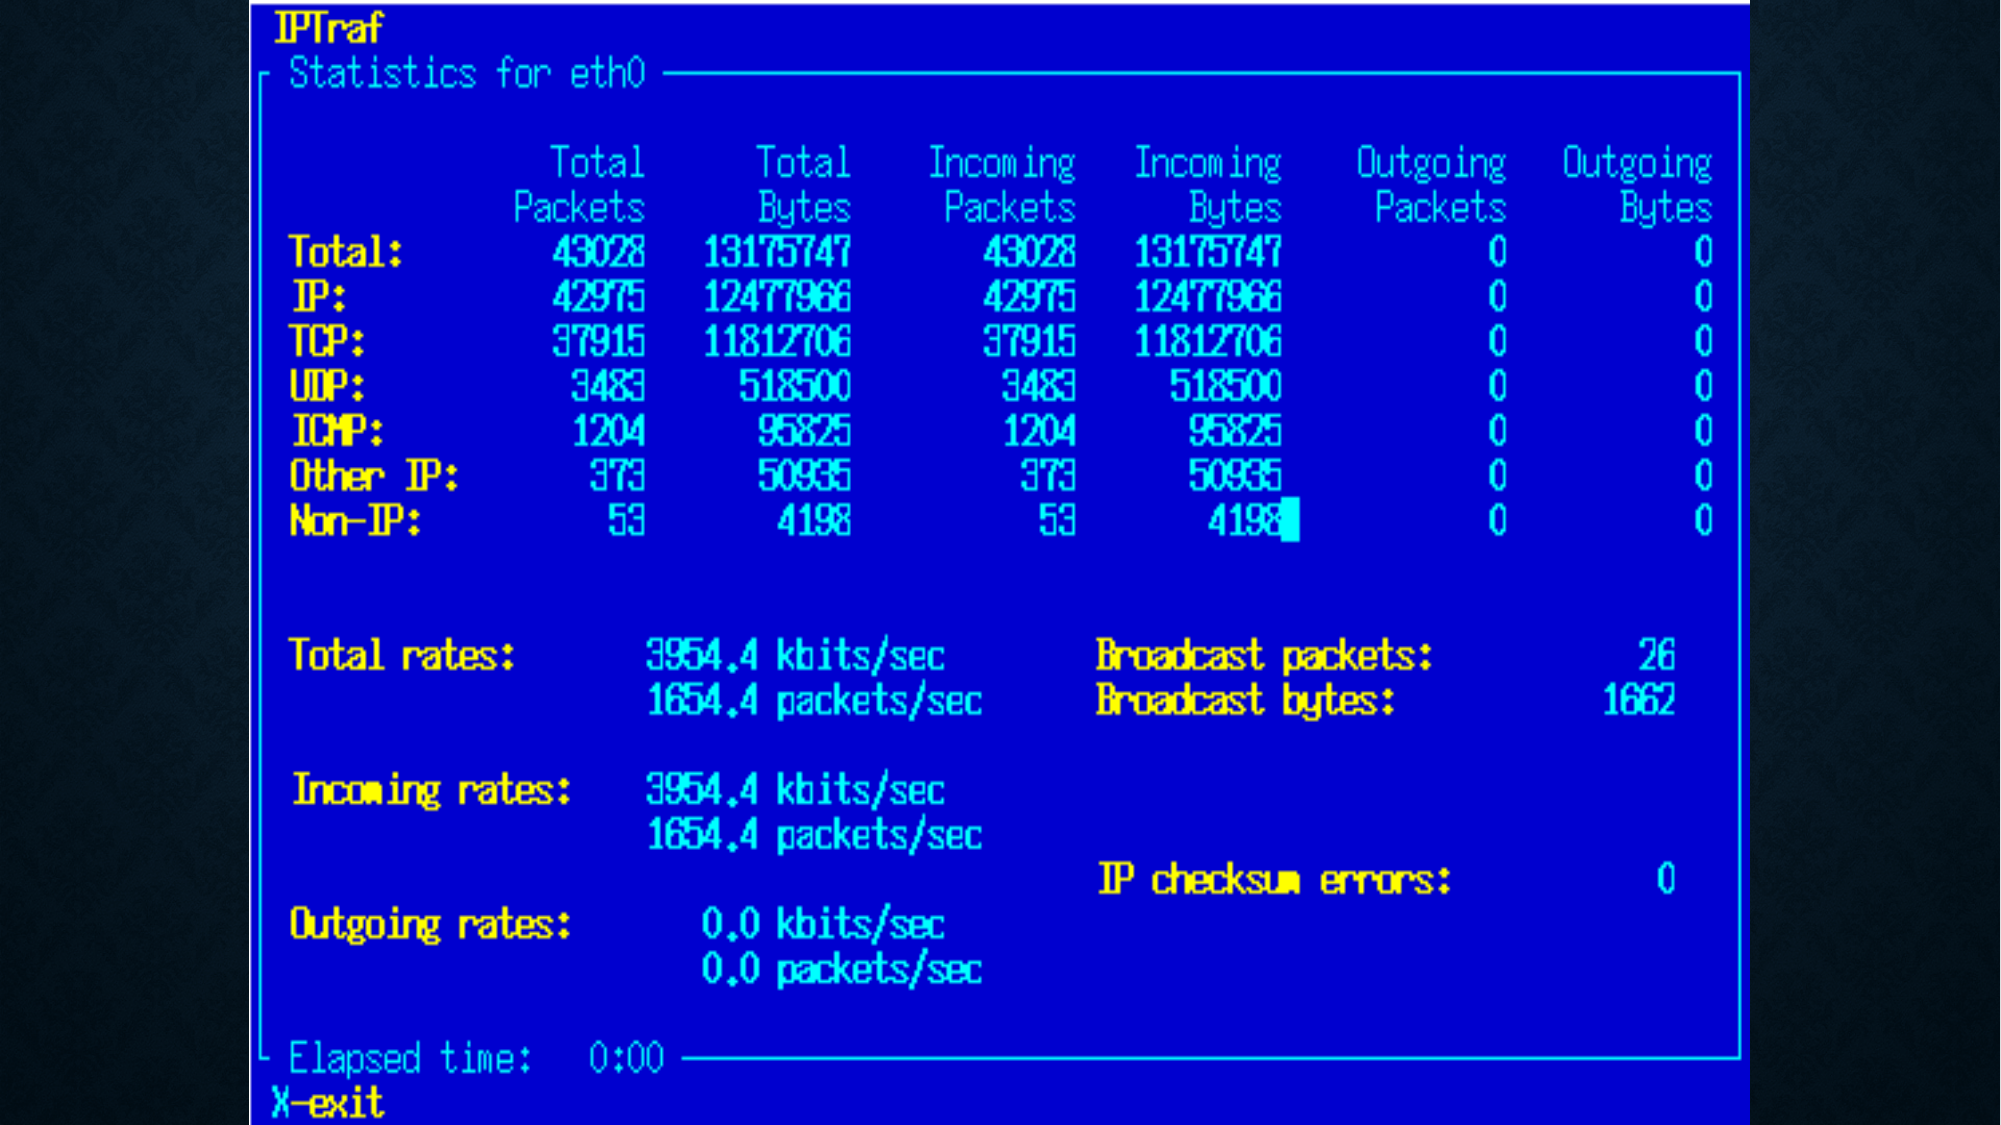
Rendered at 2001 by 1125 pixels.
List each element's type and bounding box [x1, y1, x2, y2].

picture [249, 0, 1751, 1125]
